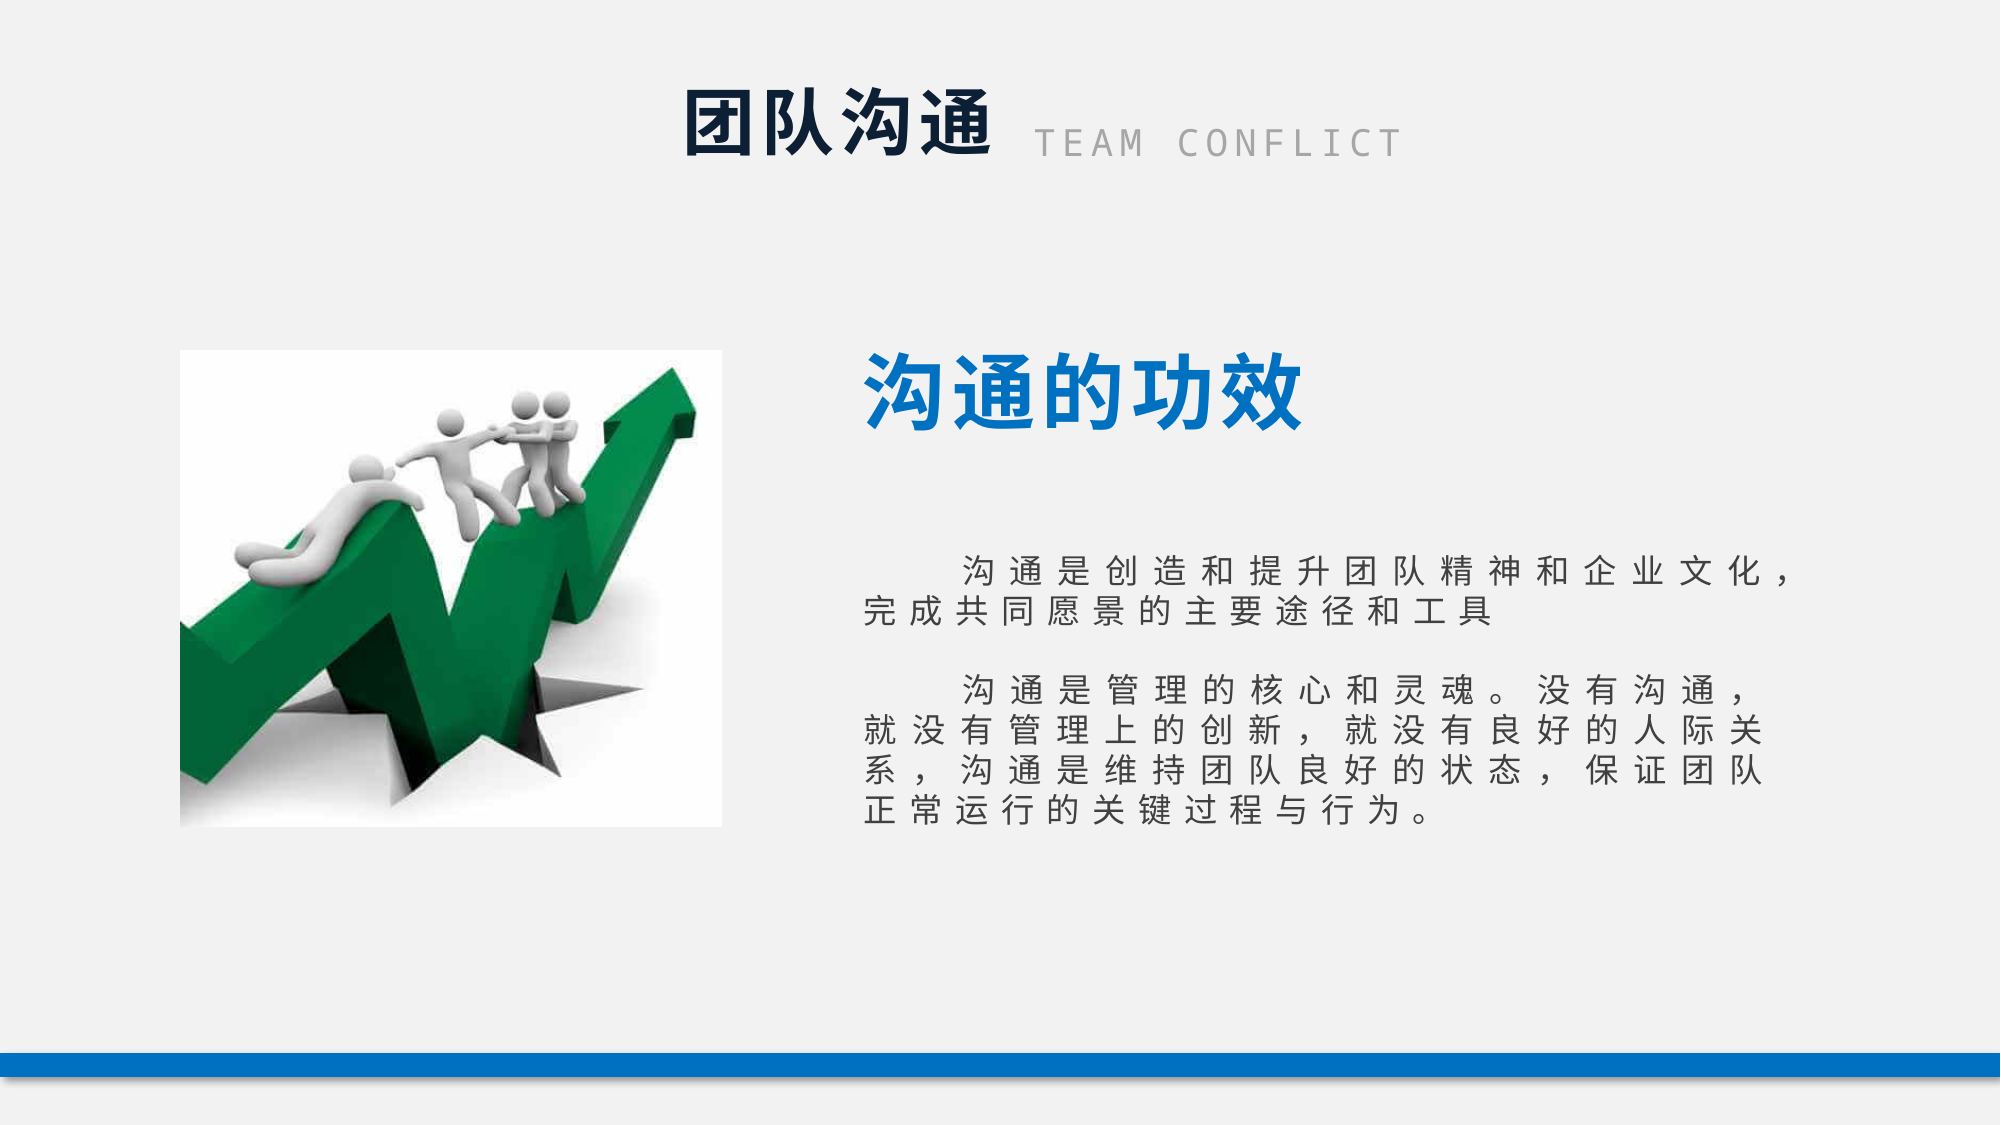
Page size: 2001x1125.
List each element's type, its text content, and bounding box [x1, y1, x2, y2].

picture [179, 349, 723, 827]
text_box [0, 1052, 2000, 1078]
text_box 沟通的功效 [847, 333, 1319, 448]
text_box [662, 69, 1422, 173]
text_box 沟通是创造和提升团队精神和企业文化，完成共同愿景的主要途径和工具 沟通是管理的核心和灵魂。没有沟通，就没有管理上的创新，就没有良好的人际关系，沟通是维持团队良好的状态，保证团队正常运行的关键过程与行为。 [849, 542, 1790, 837]
